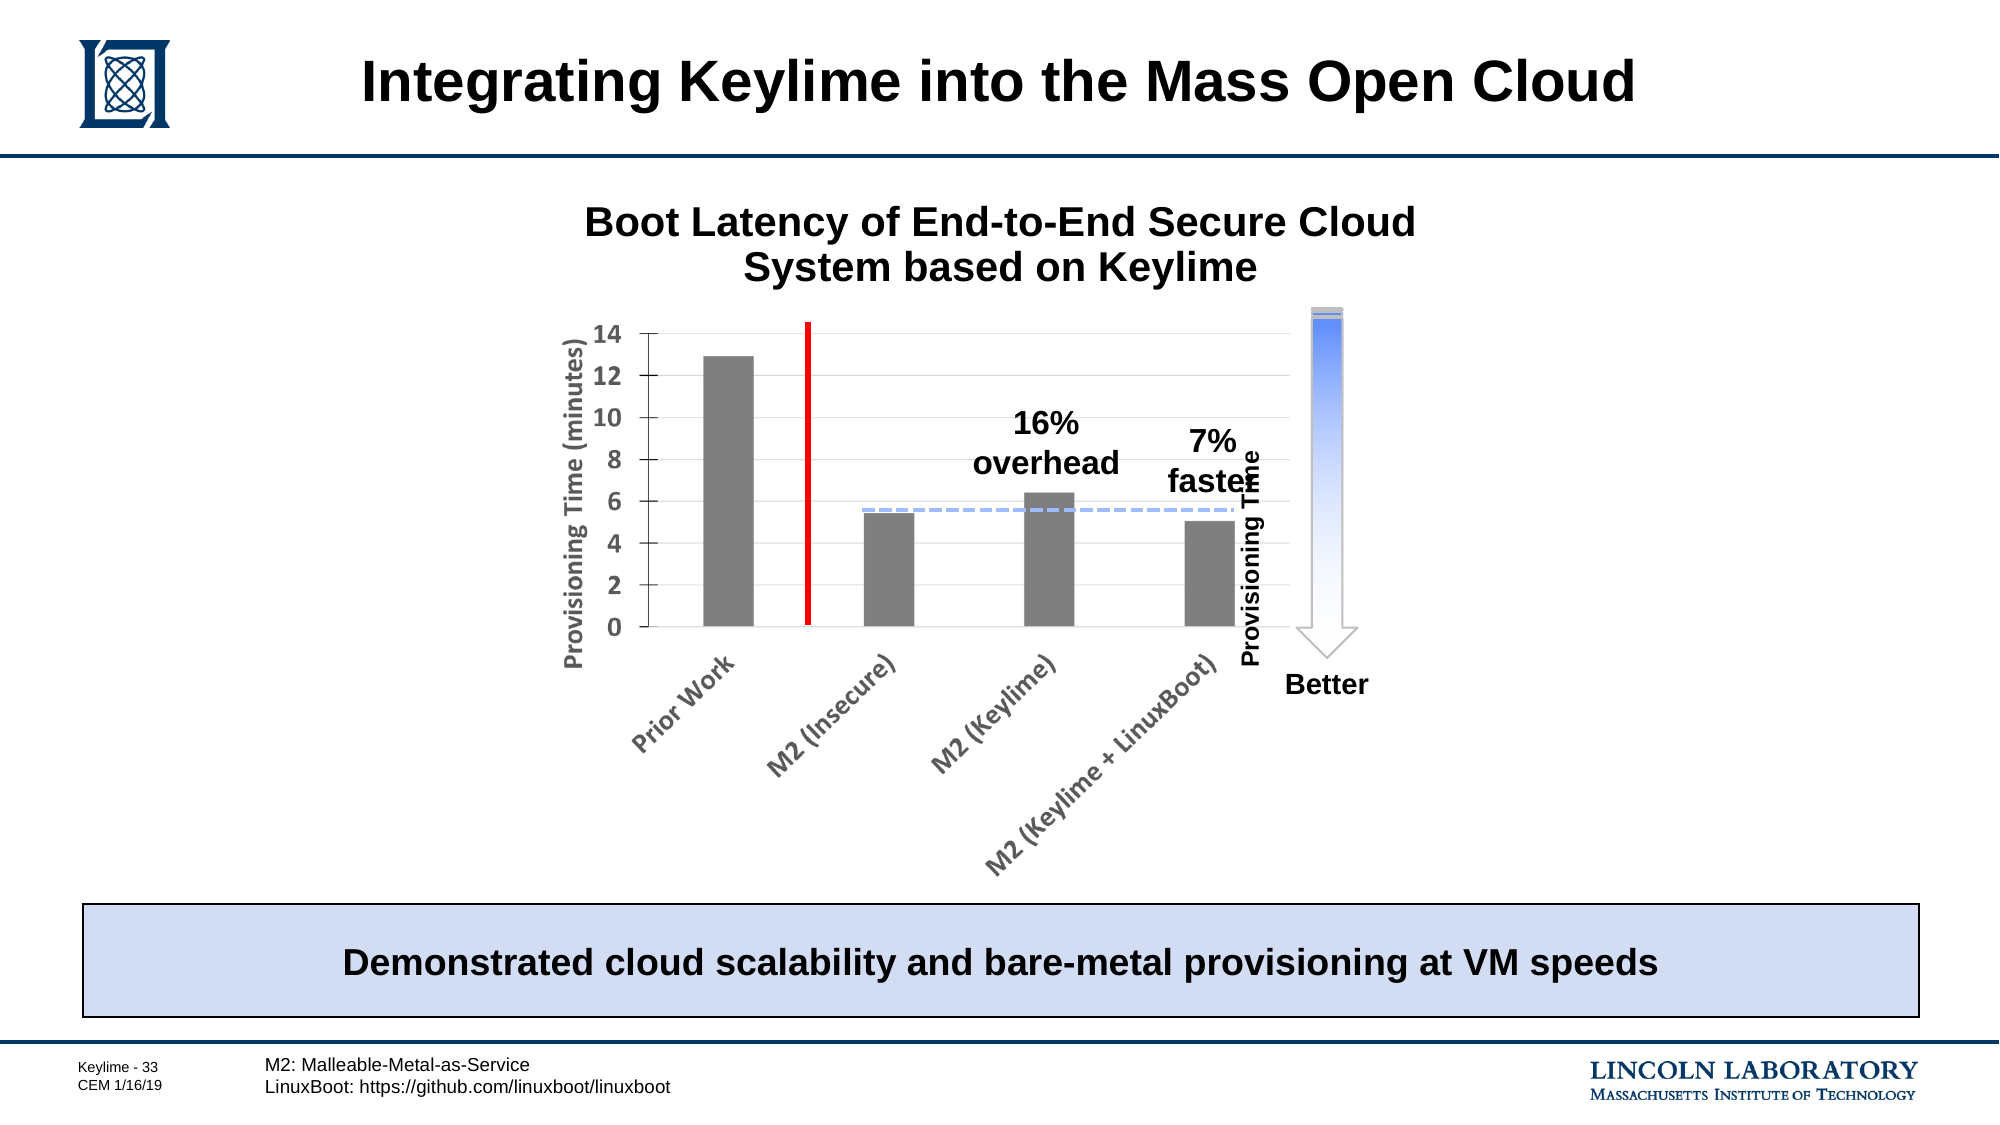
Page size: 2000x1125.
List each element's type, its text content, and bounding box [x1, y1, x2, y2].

list Boot Latency of End-to-End Secure Cloud System based on Keylime [564, 193, 1437, 302]
text_box M2: Malleable-Metal-as-Service LinuxBoot: https://github.com/linuxboot/linuxboot [250, 1045, 844, 1105]
picture [79, 40, 170, 128]
text_box Demonstrated cloud scalability and bare-metal provisioning at VM speeds [83, 903, 1920, 1017]
picture [1588, 1061, 1918, 1100]
picture [540, 309, 1300, 889]
text_box Provisioning Time [1305, 306, 1360, 661]
text_box Better [1305, 657, 1385, 708]
title Integrating Keylime into the Mass Open Cloud [205, 16, 1794, 151]
